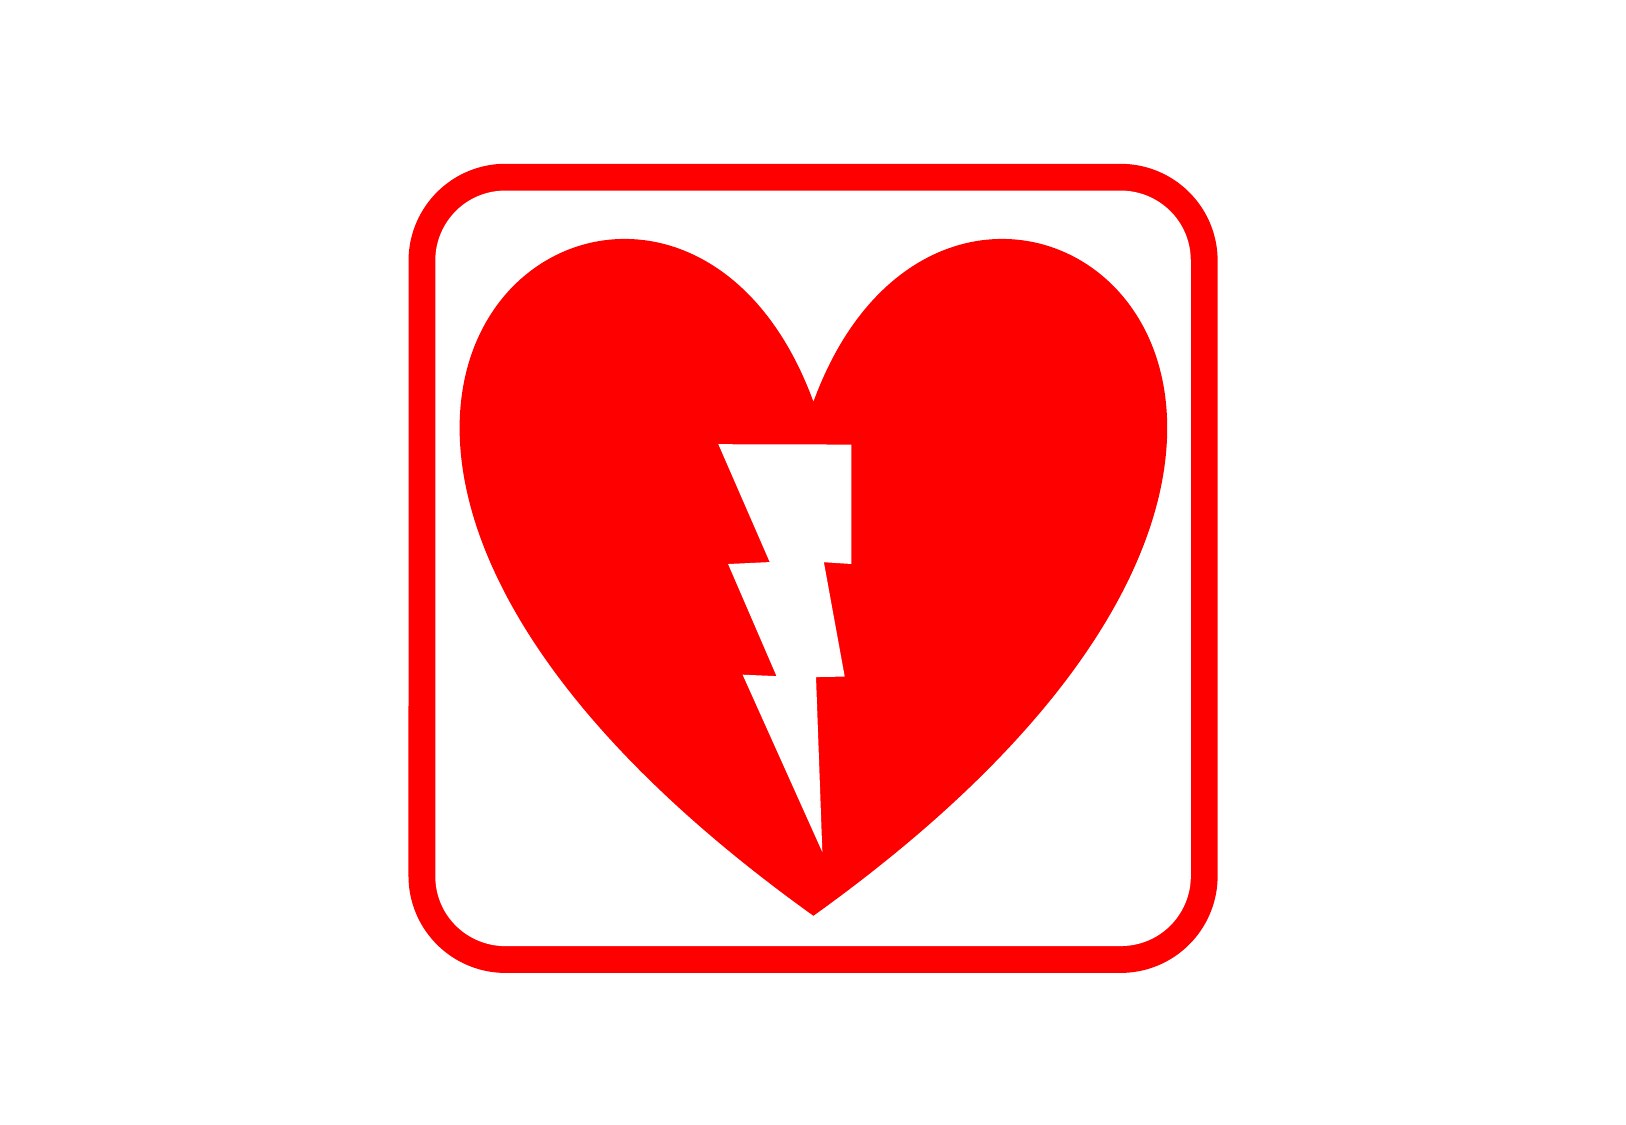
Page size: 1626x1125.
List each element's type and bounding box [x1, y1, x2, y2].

text_box [408, 163, 1218, 974]
